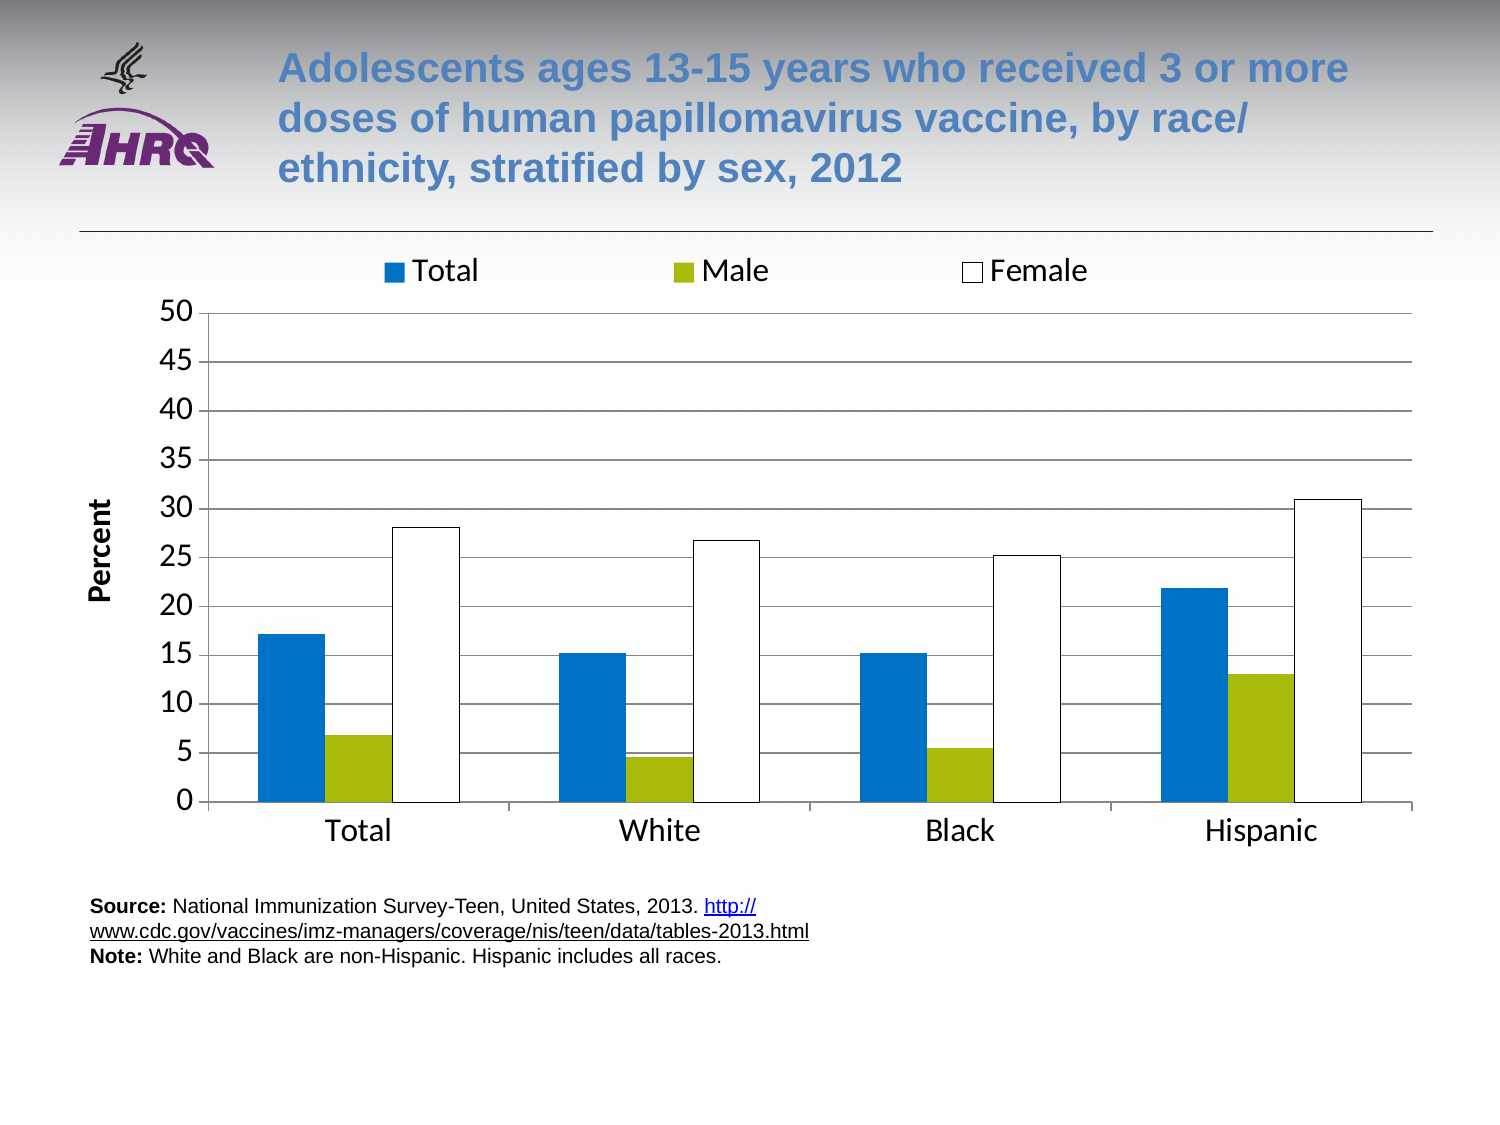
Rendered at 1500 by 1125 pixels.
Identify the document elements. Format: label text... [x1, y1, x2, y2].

picture [0, 0, 1500, 1125]
text_box Source: National Immunization Survey-Teen, United States, 2013. http://www.cdc.gov/vaccines/imz-managers/coverage/nis/teen/data/tables-2013.html Note: White and Black are non-Hispanic. Hispanic includes all races. [74, 897, 1425, 975]
chart [74, 239, 1426, 891]
title Adolescents ages 13-15 years who received 3 or more doses of human papillomavirus vaccine, by race/ ethnicity, stratified by sex, 2012 [262, 45, 1425, 188]
